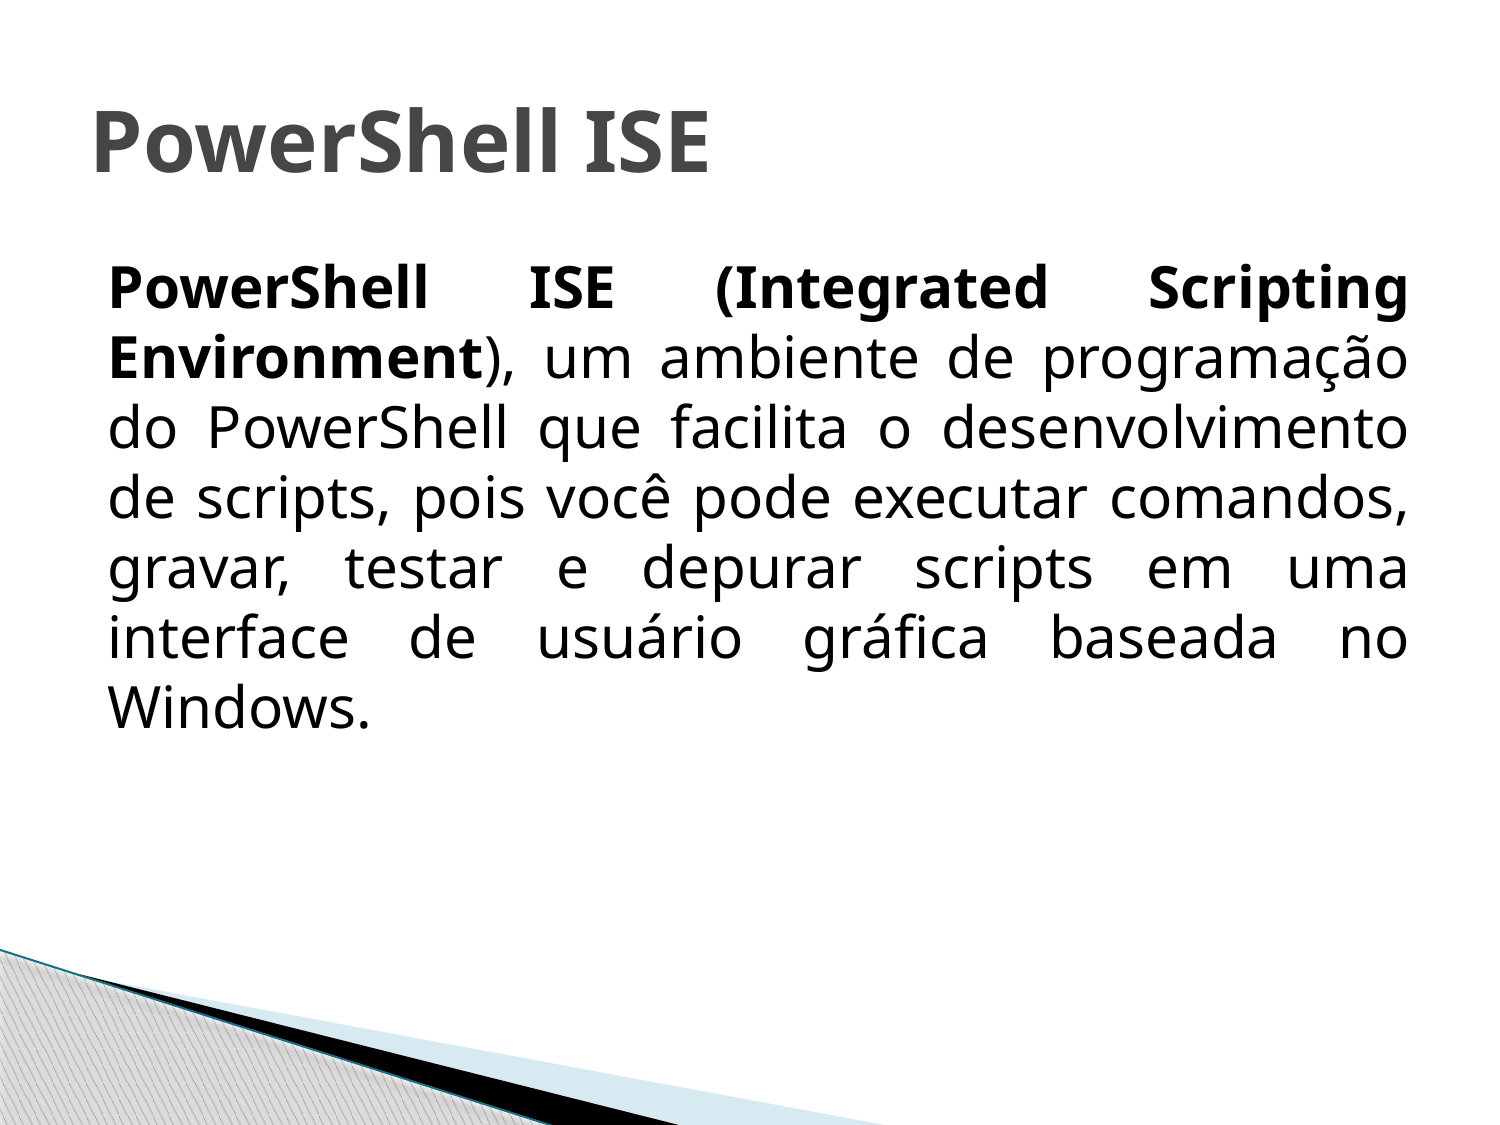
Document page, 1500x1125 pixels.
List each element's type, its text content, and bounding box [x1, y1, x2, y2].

list PowerShell ISE (Integrated Scripting Environment), um ambiente de programação do PowerShell que facilita o desenvolvimento de scripts, pois você pode executar comandos, gravar, testar e depurar scripts em uma interface de usuário gráfica baseada no Windows. [75, 243, 1425, 986]
title PowerShell ISE [75, 45, 1425, 233]
